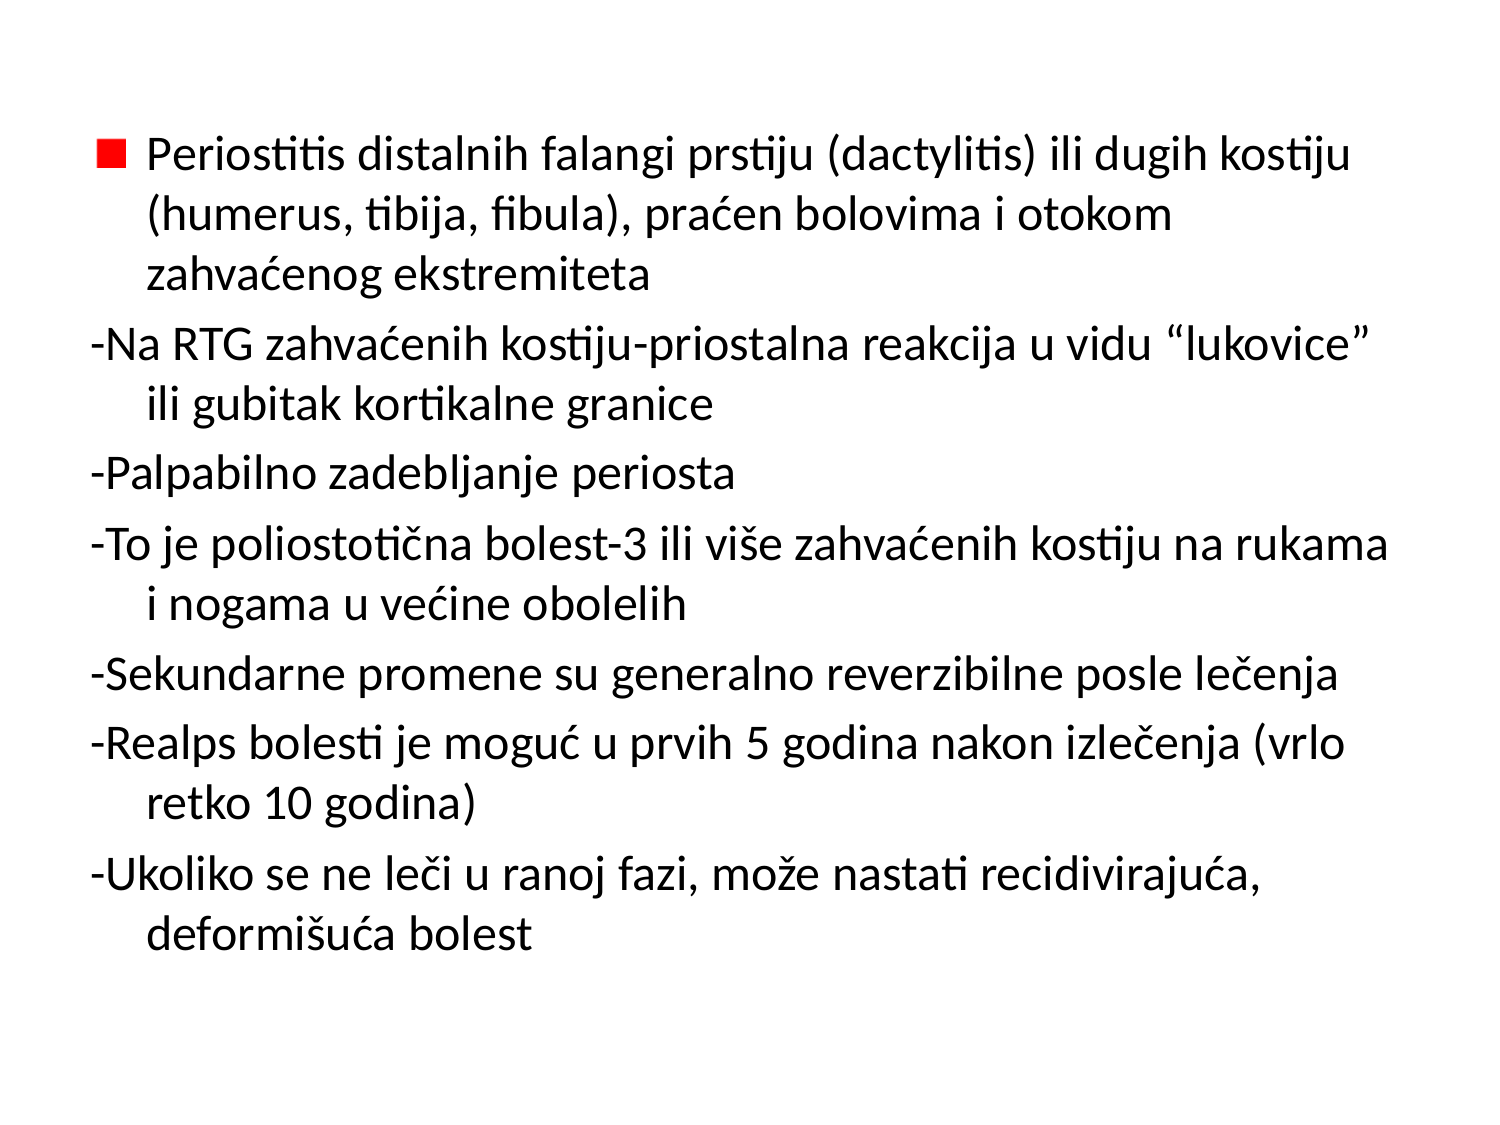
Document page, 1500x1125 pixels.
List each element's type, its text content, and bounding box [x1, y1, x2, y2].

list Periostitis distalnih falangi prstiju (dactylitis) ili dugih kostiju (humerus, tibija, fibula), praćen bolovima i otokom zahvaćenog ekstremiteta -Na RTG zahvaćenih kostiju-priostalna reakcija u vidu “lukovice” ili gubitak kortikalne granice -Palpabilno zadebljanje periosta -To je poliostotična bolest-3 ili više zahvaćenih kostiju na rukama i nogama u većine obolelih -Sekundarne promene su generalno reverzibilne posle lečenja -Realps bolesti je moguć u prvih 5 godina nakon izlečenja (vrlo retko 10 godina) -Ukoliko se ne leči u ranoj fazi, može nastati recidivirajuća, deformišuća bolest [75, 112, 1425, 1005]
picture [90, 132, 126, 168]
